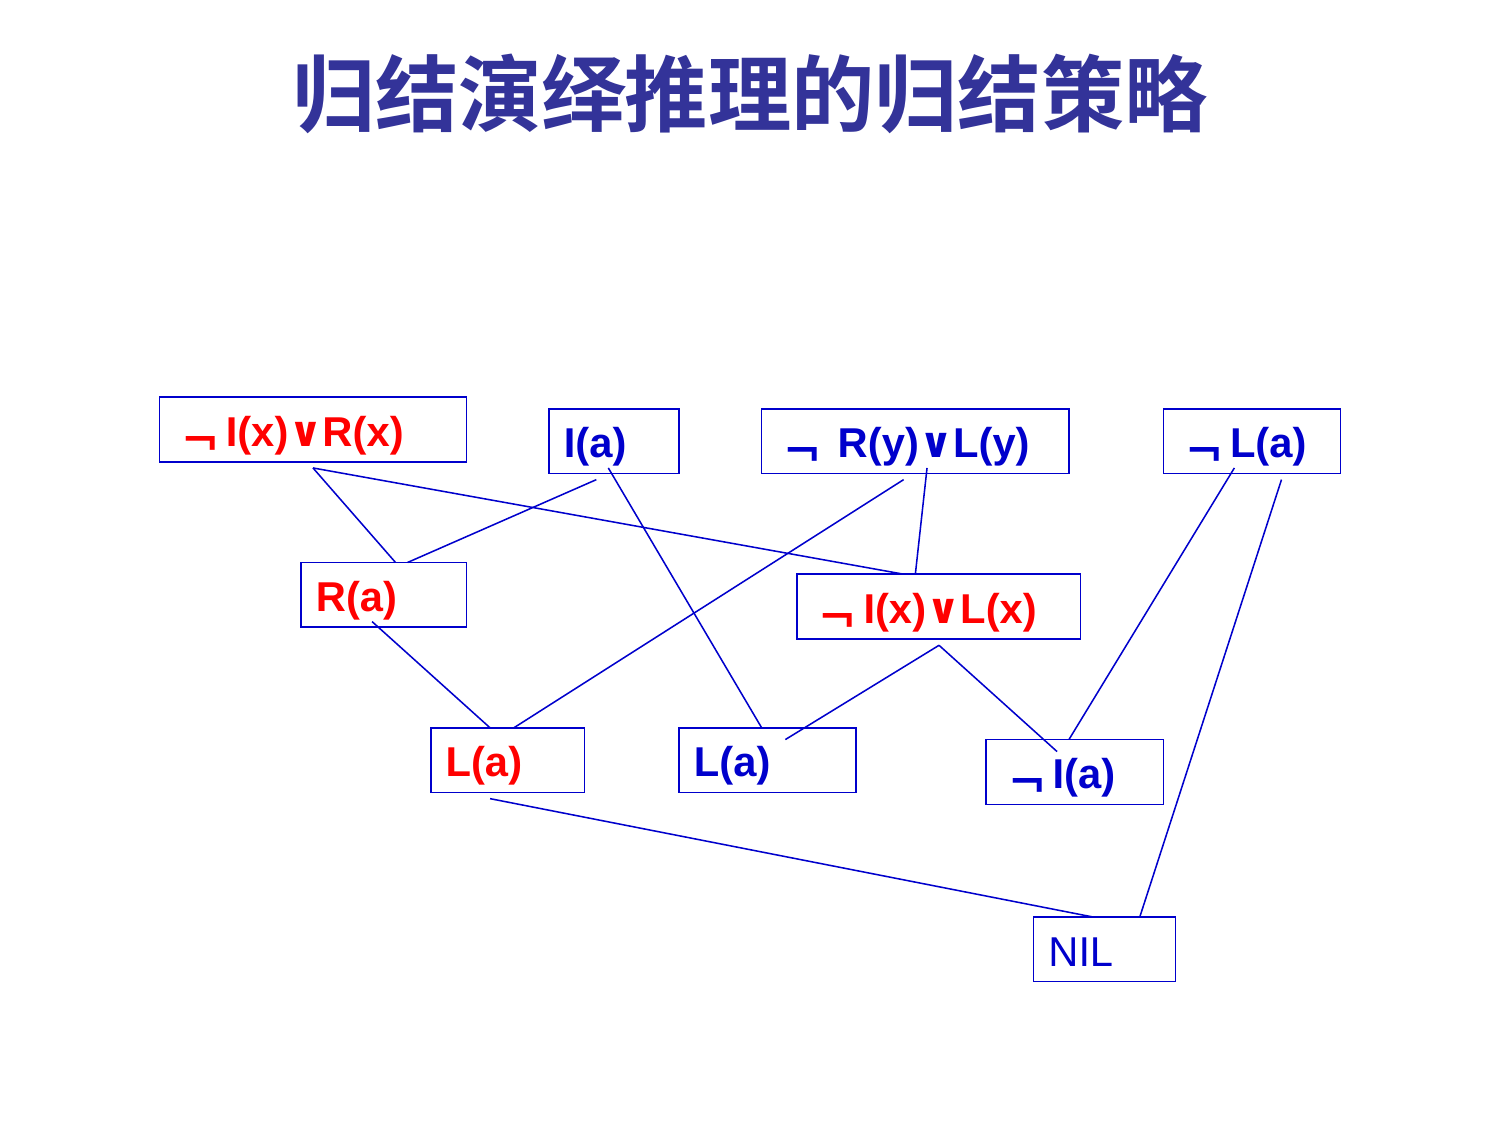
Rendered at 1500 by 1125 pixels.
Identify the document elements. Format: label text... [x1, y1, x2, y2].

text_box ﹁I(x)∨R(x) [159, 397, 467, 462]
text_box ﹁ R(y)∨L(y) [761, 408, 1069, 474]
text_box I(a) [549, 408, 680, 474]
text_box ﹁L(a) [1163, 408, 1341, 474]
text_box NIL [1033, 916, 1176, 982]
text_box L(a) [679, 727, 857, 793]
text_box L(a) [430, 727, 585, 793]
title 归结演绎推理的归结策略 [75, 0, 1425, 185]
text_box ﹁I(a) [986, 739, 1164, 805]
text_box R(a) [301, 562, 467, 628]
text_box ﹁I(x)∨L(x) [797, 574, 1081, 639]
